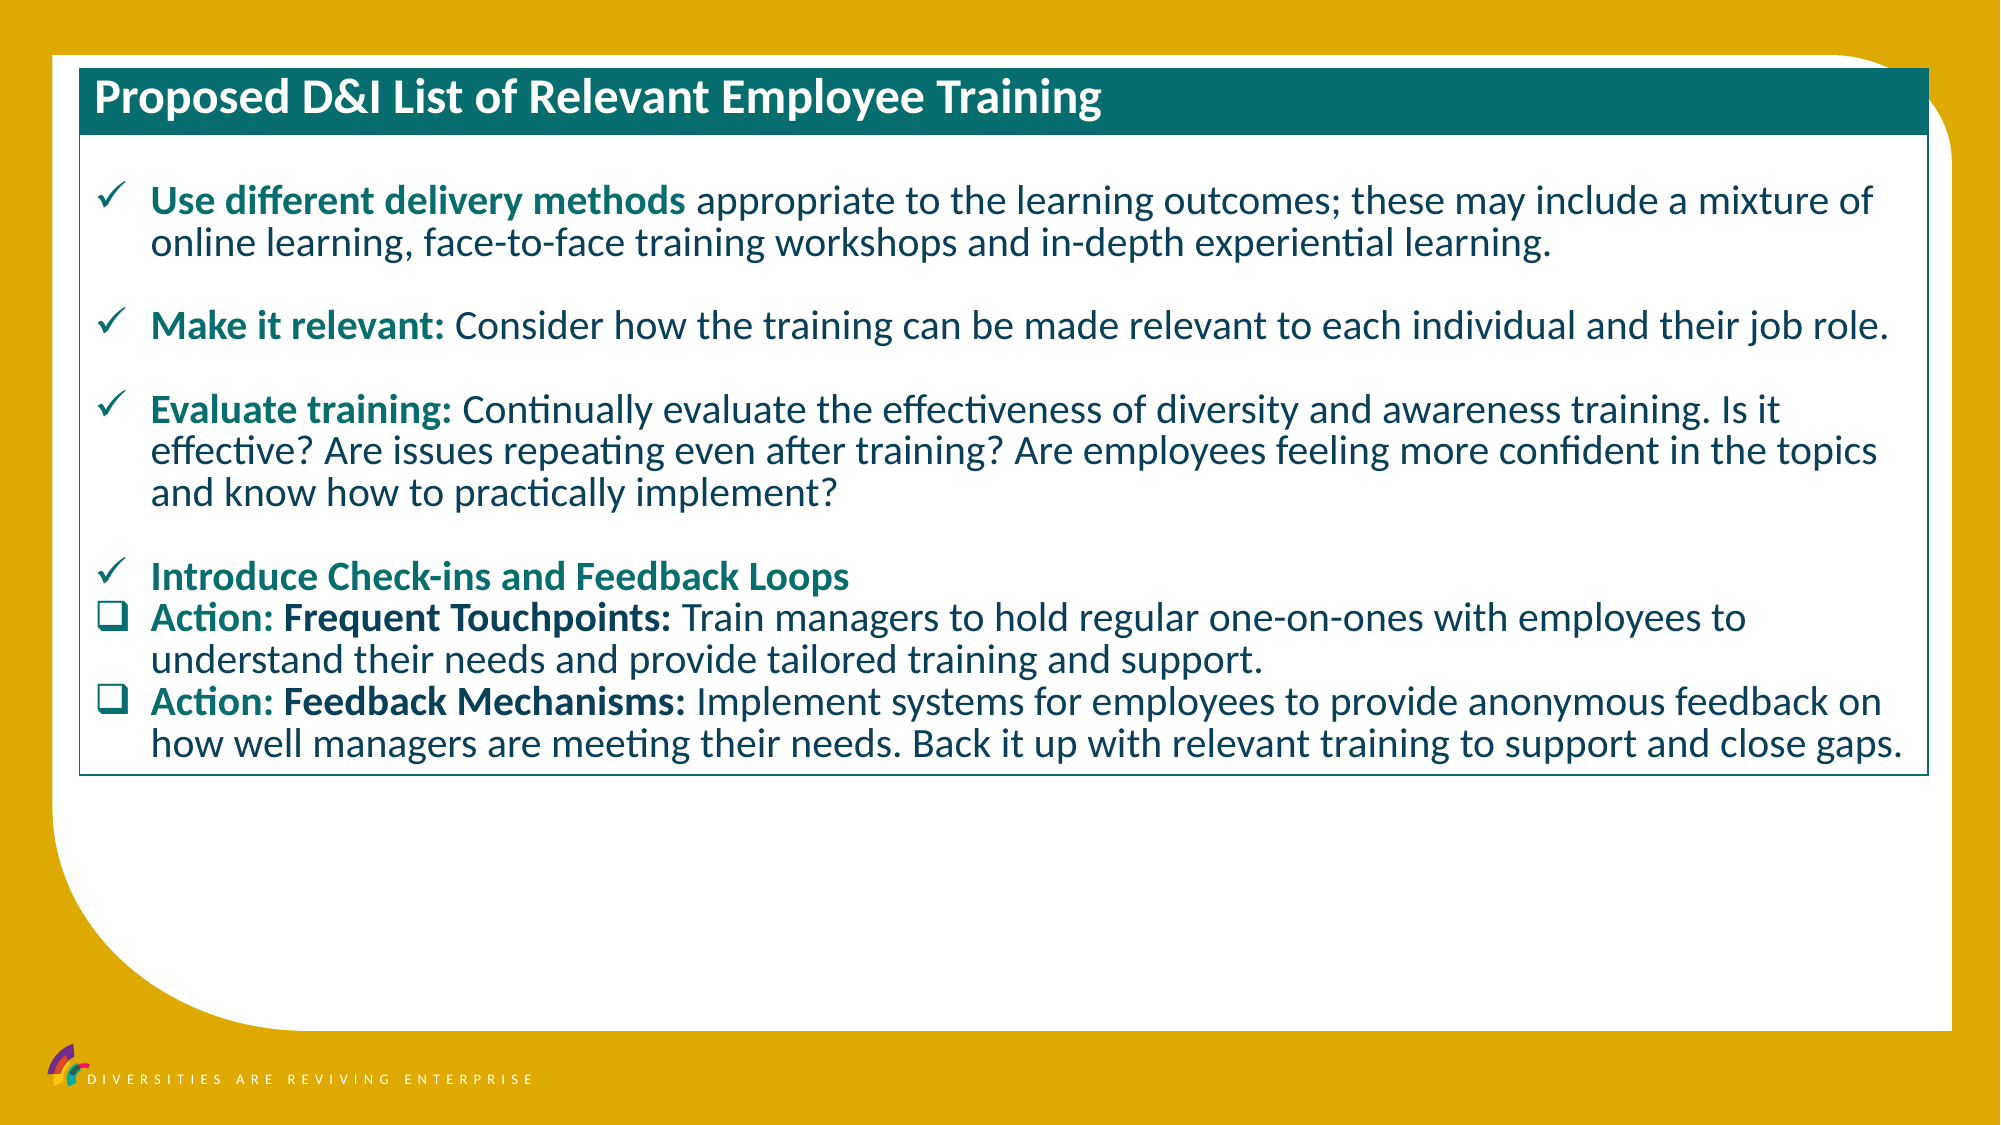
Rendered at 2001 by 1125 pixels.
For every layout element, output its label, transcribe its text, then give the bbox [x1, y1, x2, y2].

table_cell Use different delivery methods appropriate to the learning outcomes; these may include a mixture of online learning, face-to-face training workshops and in-depth experiential learning. Make it relevant: Consider how the training can be made relevant to each individual and their job role. Evaluate training: Continually evaluate the effectiveness of diversity and awareness training. Is it effective? Are issues repeating even after training? Are employees feeling more confident in the topics and know how to practically implement? Introduce Check-ins and Feedback Loops Action: Frequent Touchpoints: Train managers to hold regular one-on-ones with employees to understand their needs and provide tailored training and support. Action: Feedback Mechanisms: Implement systems for employees to provide anonymous feedback on how well managers are meeting their needs. Back it up with relevant training to support and close gaps. [80, 135, 1927, 774]
table_header Proposed D&I List of Relevant Employee Training [80, 70, 1927, 133]
